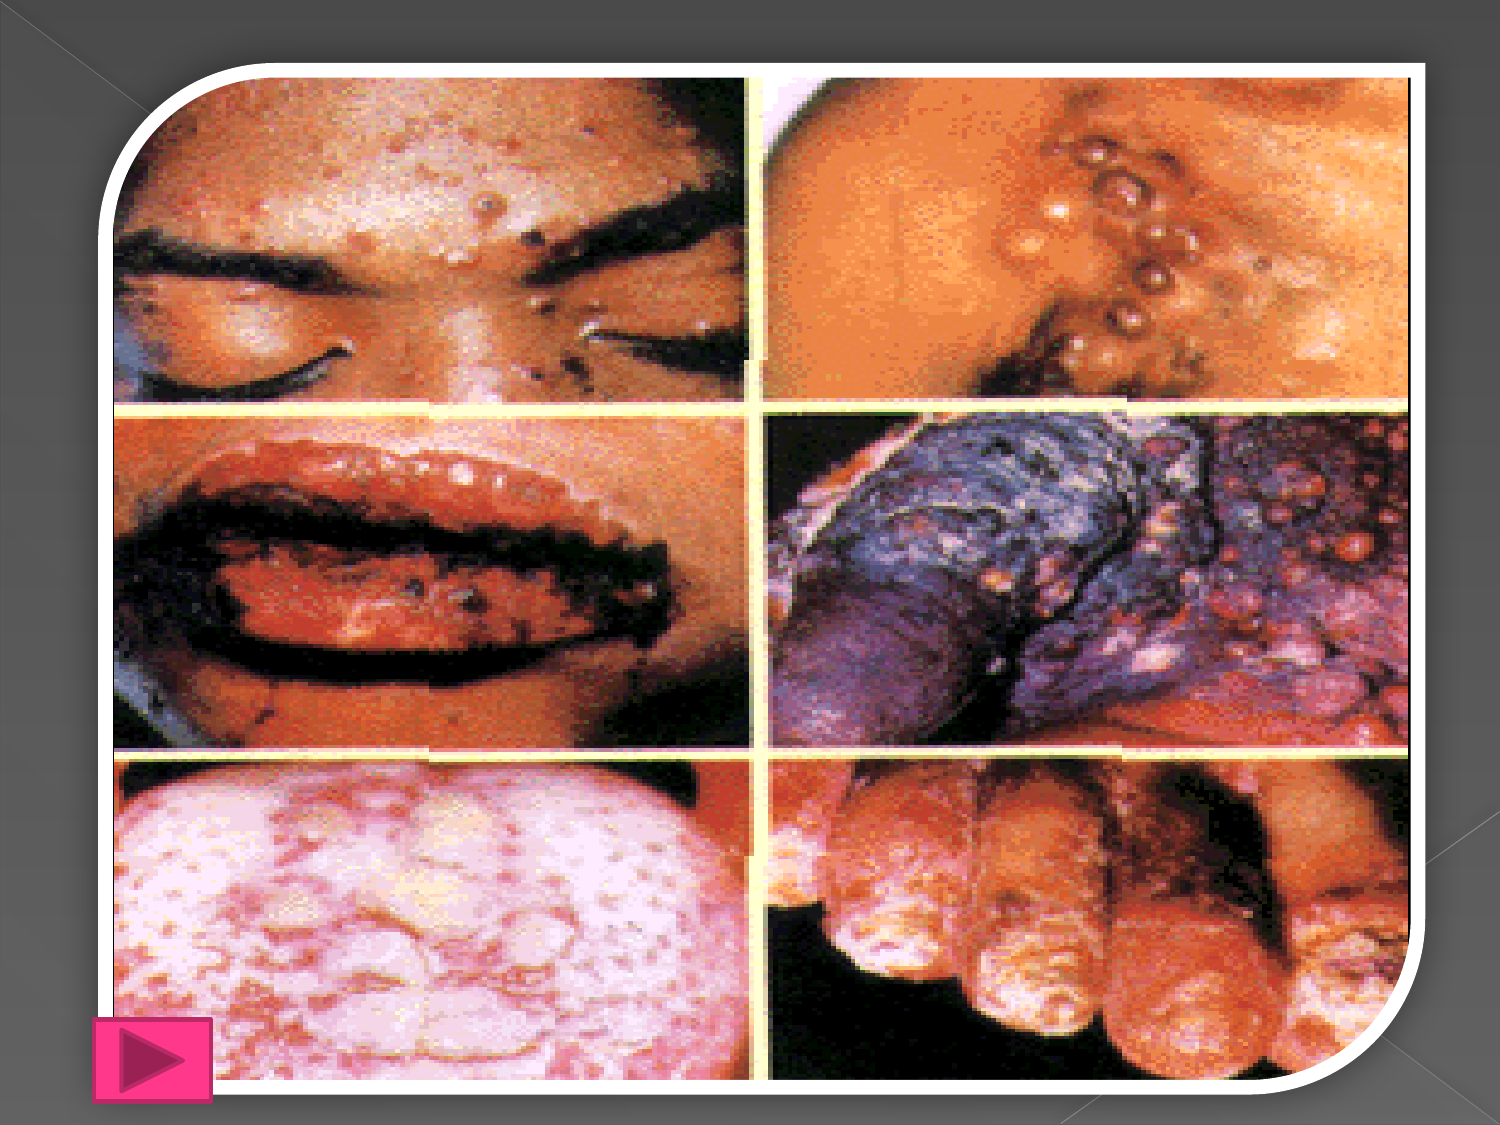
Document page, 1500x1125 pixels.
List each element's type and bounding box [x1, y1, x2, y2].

text_box [92, 1017, 213, 1104]
list [105, 70, 1419, 1088]
